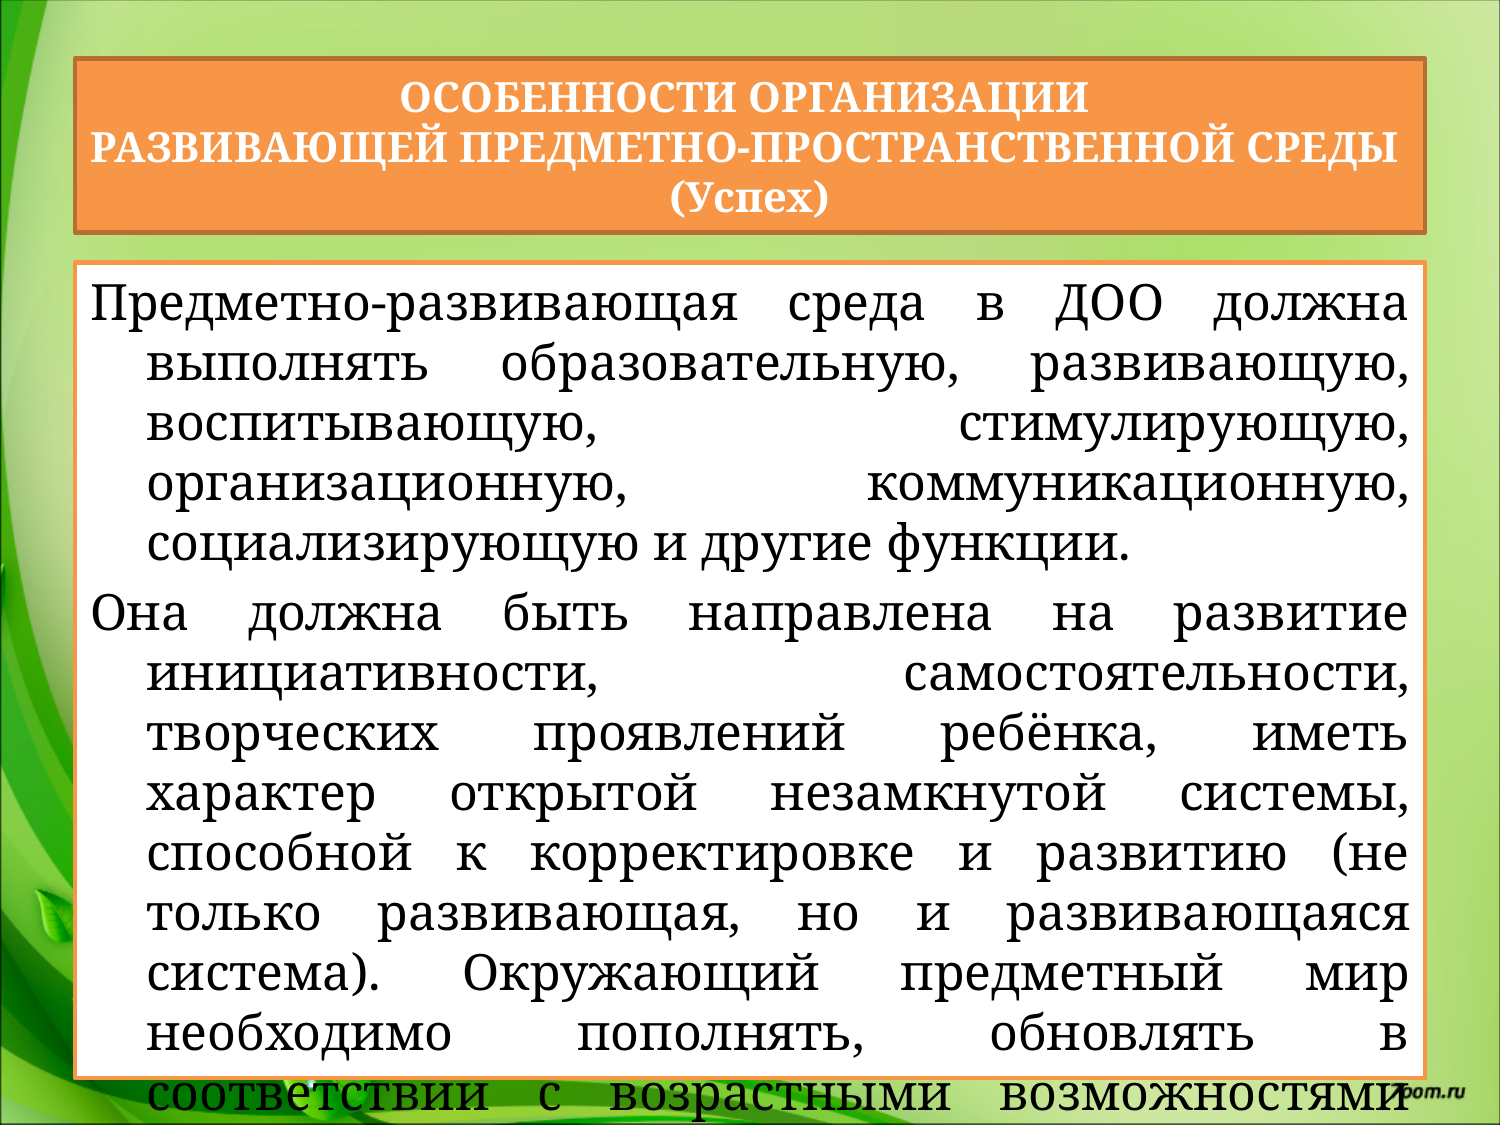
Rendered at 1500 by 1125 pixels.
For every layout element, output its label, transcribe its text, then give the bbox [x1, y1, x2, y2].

list Предметно-развивающая среда в ДОО должна выполнять образовательную, развивающую, воспитывающую, стимулирующую, организационную, коммуникационную, социализирующую и другие функции. Она должна быть направлена на развитие инициативности, самостоятельности, творческих проявлений ребёнка, иметь характер открытой незамкнутой системы, способной к корректировке и развитию (не только развивающая, но и развивающаяся система). Окружающий предметный мир необходимо пополнять, обновлять в соответствии с возрастными возможностями ребёнка. [73, 260, 1427, 1080]
title ОСОБЕННОСТИ ОРГАНИЗАЦИИ РАЗВИВАЮЩЕЙ ПРЕДМЕТНО-ПРОСТРАНСТВЕННОЙ СРЕДЫ (Успех) [73, 56, 1427, 235]
picture [0, 0, 1500, 1125]
